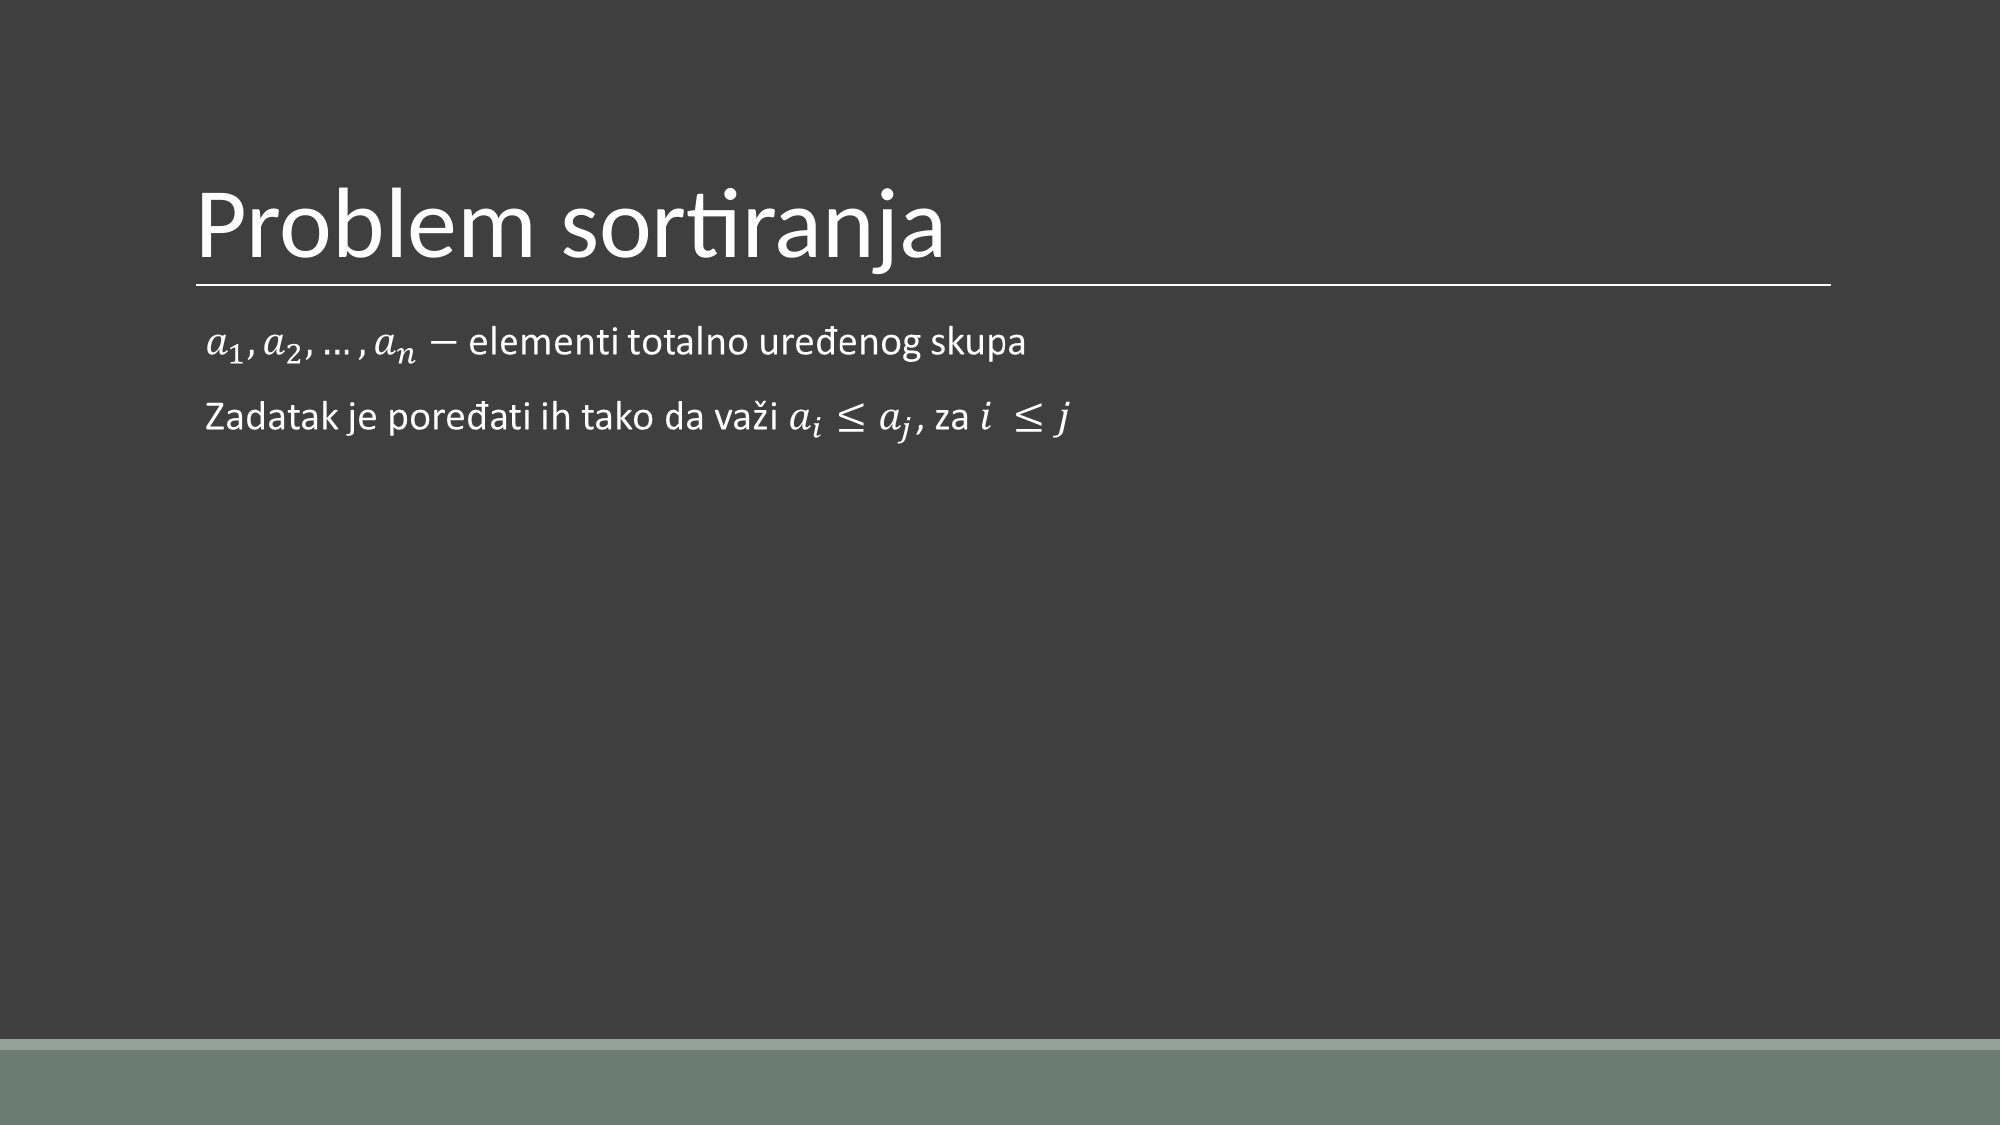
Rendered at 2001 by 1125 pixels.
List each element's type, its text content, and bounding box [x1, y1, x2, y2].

list [180, 302, 1830, 963]
title Problem sortiranja [180, 47, 1830, 285]
